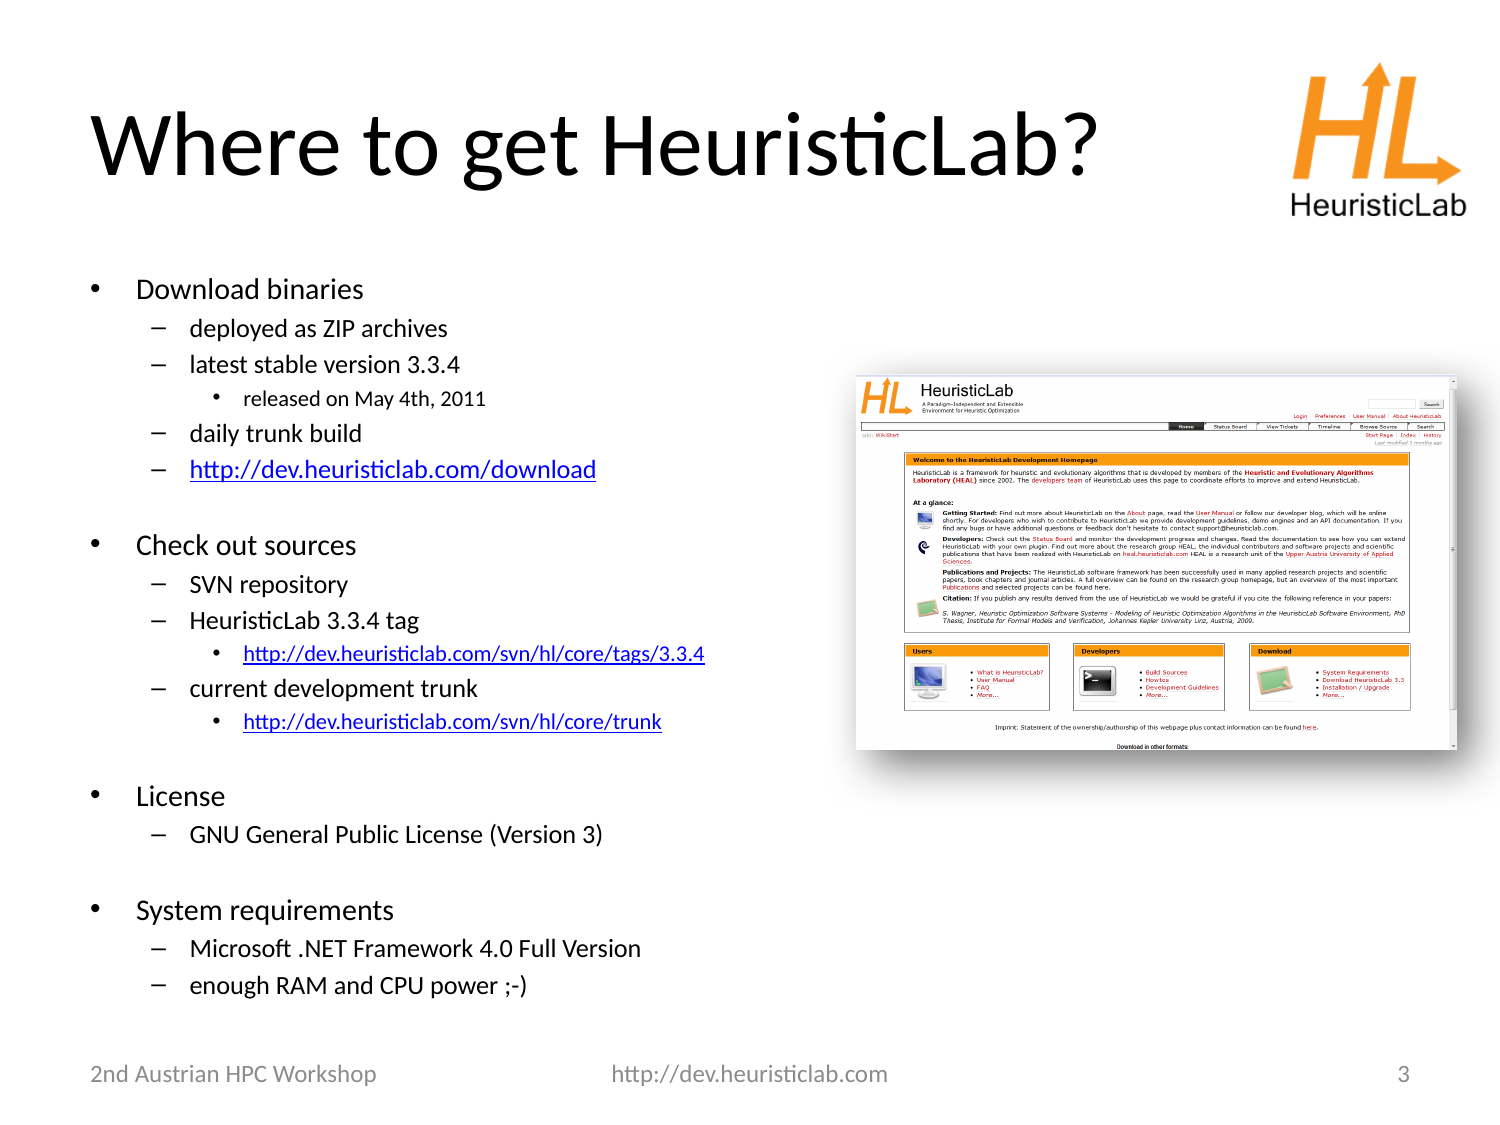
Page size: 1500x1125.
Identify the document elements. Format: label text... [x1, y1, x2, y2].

slide_number 2nd Austrian HPC Workshop [75, 1042, 425, 1103]
picture [1281, 27, 1474, 244]
picture [856, 374, 1457, 751]
slide_number 3 [1074, 1042, 1425, 1103]
footer http://dev.heuristiclab.com [512, 1042, 988, 1103]
list Download binaries deployed as ZIP archives latest stable version 3.3.4 released on May 4th, 2011 daily trunk build http://dev.heuristiclab.com/download Check out sources SVN repository HeuristicLab 3.3.4 tag http://dev.heuristiclab.com/svn/hl/core/tags/3.3.4 current development trunk http://dev.heuristiclab.com/svn/hl/core/trunk License GNU General Public License (Version 3) System requirements Microsoft .NET Framework 4.0 Full Version enough RAM and CPU power ;-) [75, 262, 857, 1012]
title Where to get HeuristicLab? [75, 45, 1282, 233]
